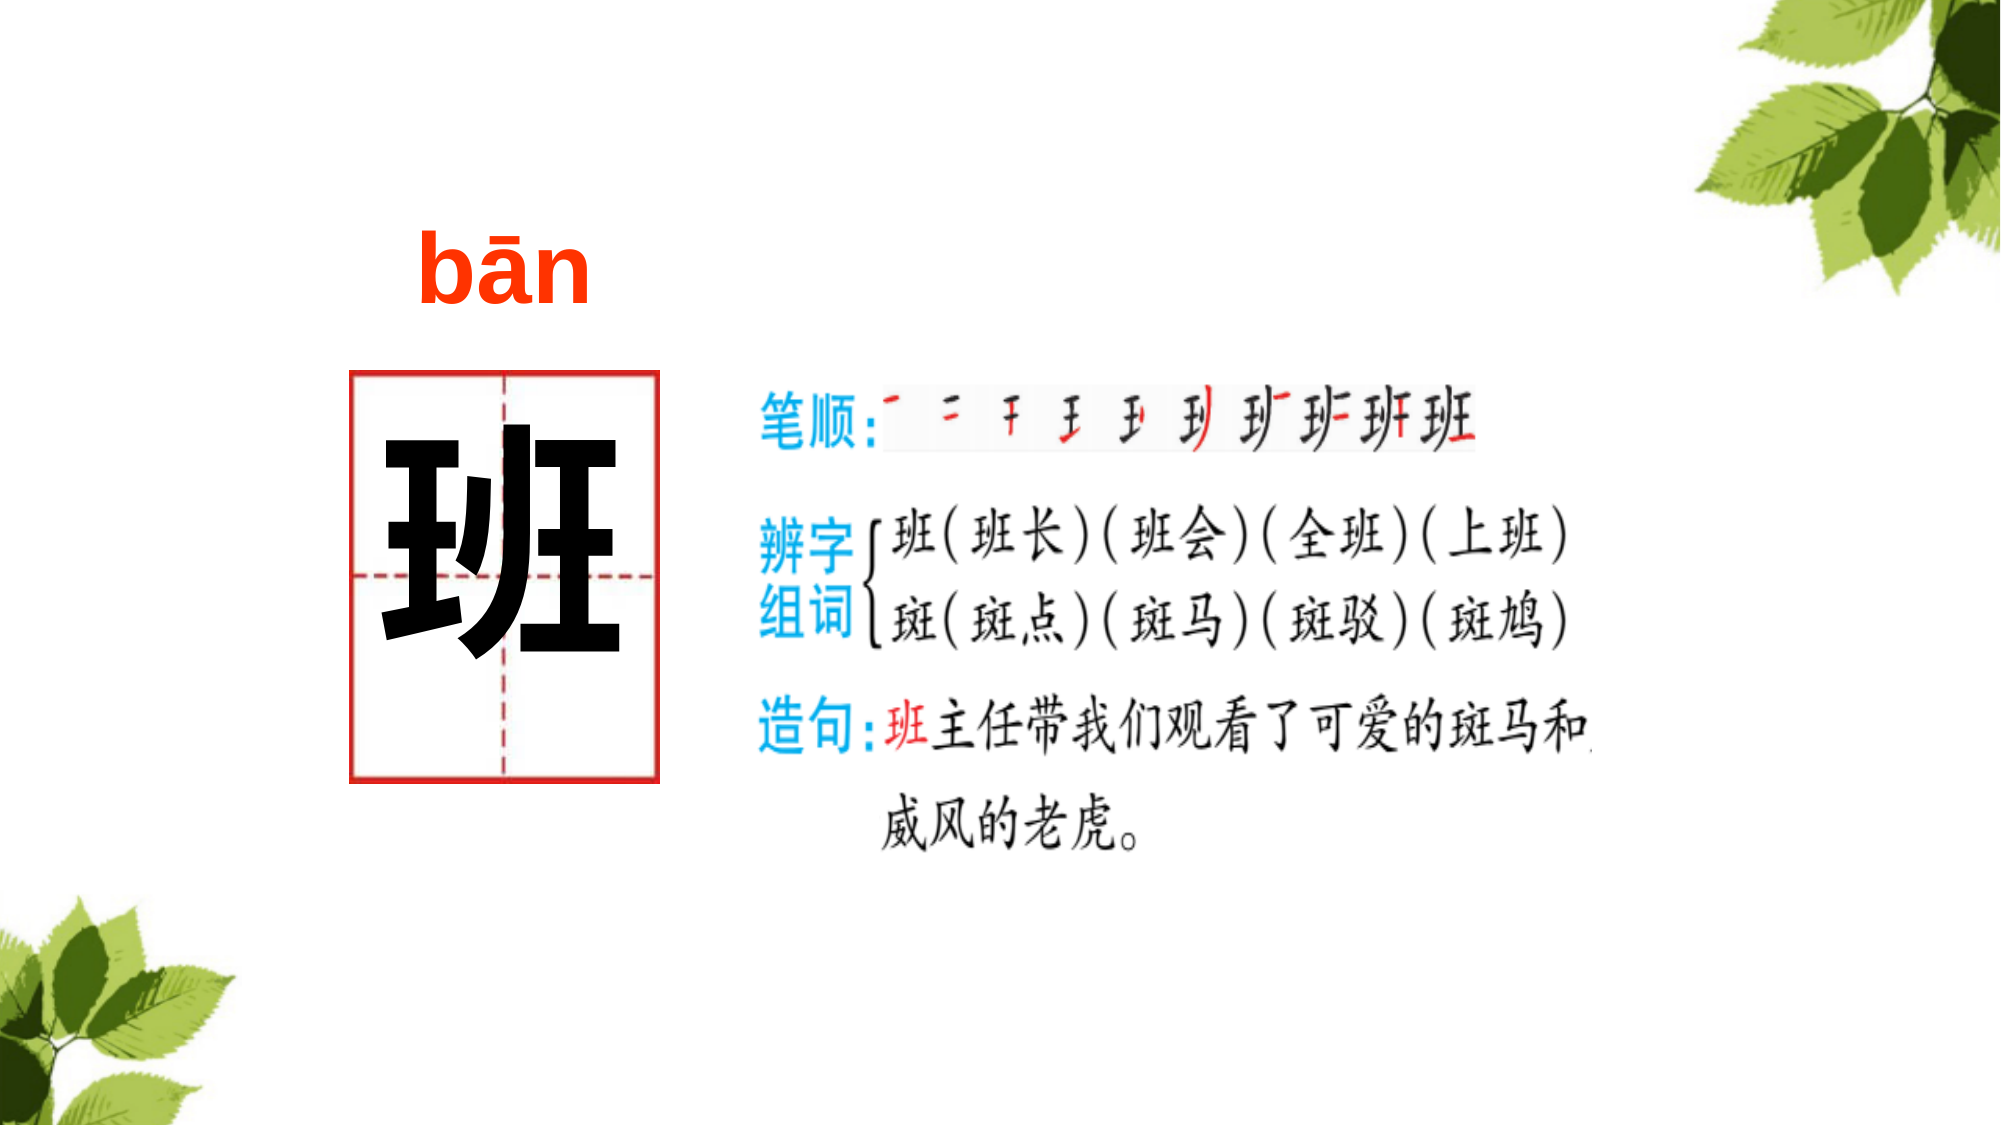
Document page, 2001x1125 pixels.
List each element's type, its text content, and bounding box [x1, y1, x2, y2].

picture [755, 377, 1488, 465]
text_box bān [400, 196, 608, 331]
picture [755, 683, 1592, 767]
picture [755, 498, 1575, 655]
picture [879, 783, 1144, 863]
picture [0, 890, 242, 1125]
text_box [346, 370, 660, 784]
picture [1687, 0, 2001, 303]
